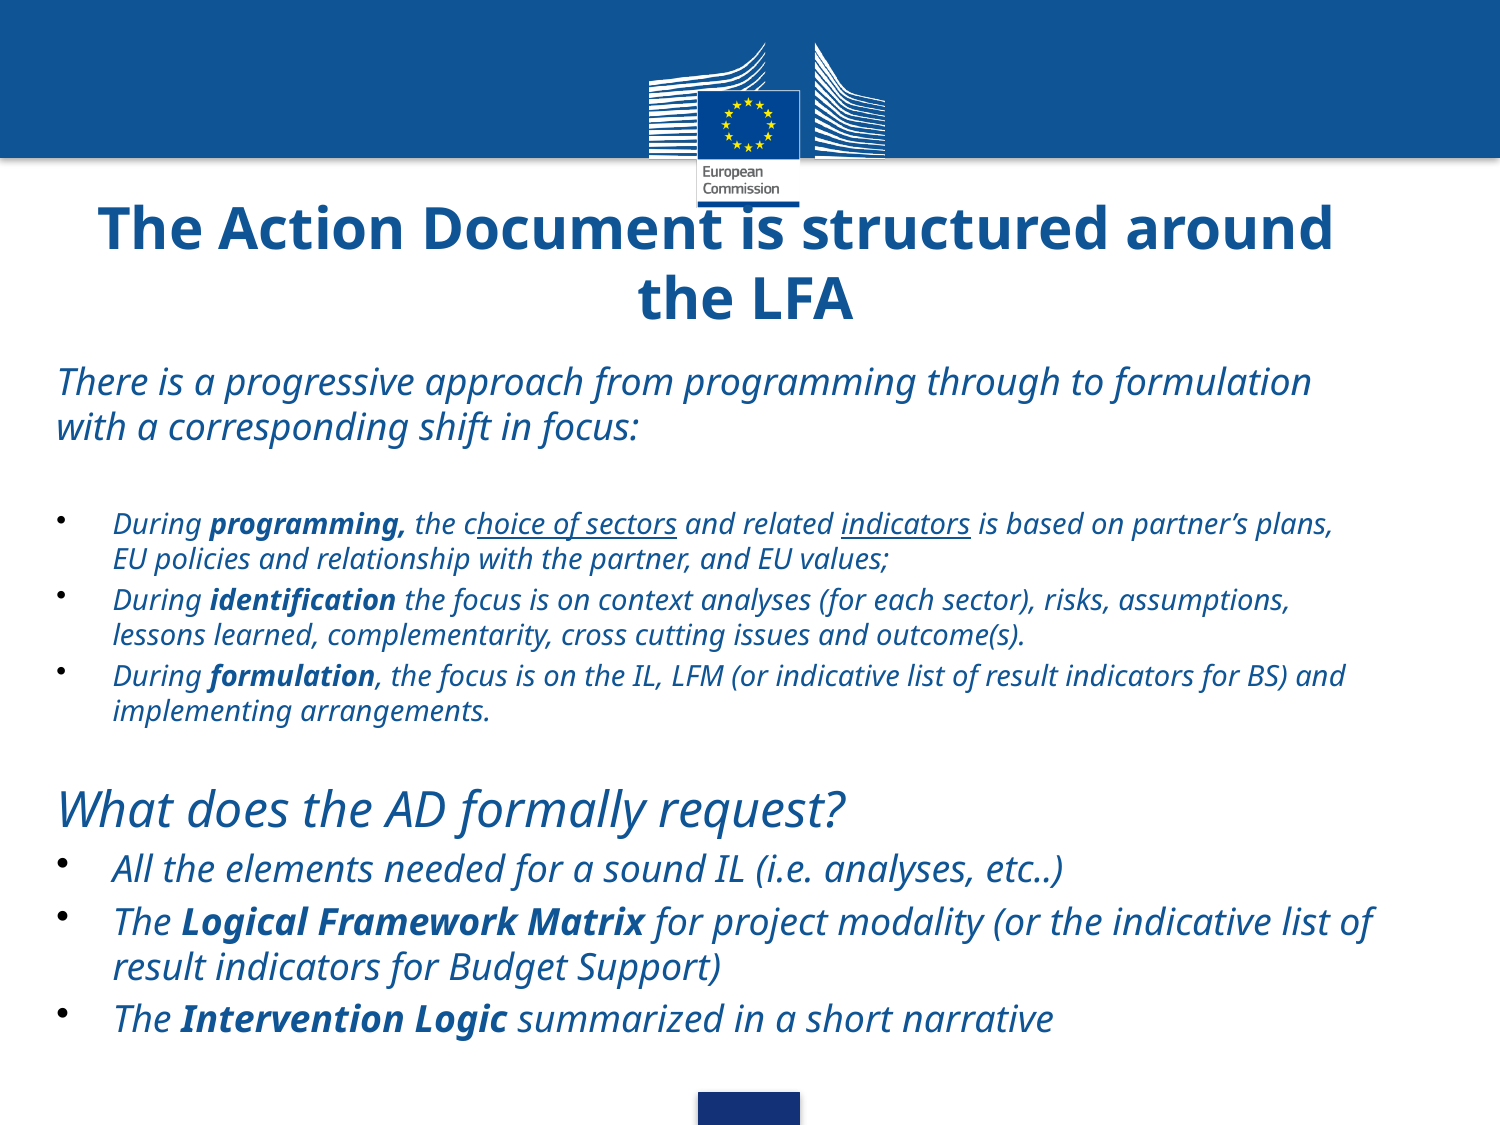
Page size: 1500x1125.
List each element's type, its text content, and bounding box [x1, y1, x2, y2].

title The Action Document is structured around the LFA [41, 184, 1392, 339]
picture [649, 42, 885, 184]
list There is a progressive approach from programming through to formulation with a corresponding shift in focus: During programming, the choice of sectors and related indicators is based on partner’s plans, EU policies and relationship with the partner, and EU values; During identification the focus is on context analyses (for each sector), risks, assumptions, lessons learned, complementarity, cross cutting issues and outcome(s). During formulation, the focus is on the IL, LFM (or indicative list of result indicators for BS) and implementing arrangements. What does the AD formally request? All the elements needed for a sound IL (i.e. analyses, etc..) The Logical Framework Matrix for project modality (or the indicative list of result indicators for Budget Support) The Intervention Logic summarized in a short narrative [41, 349, 1392, 1083]
